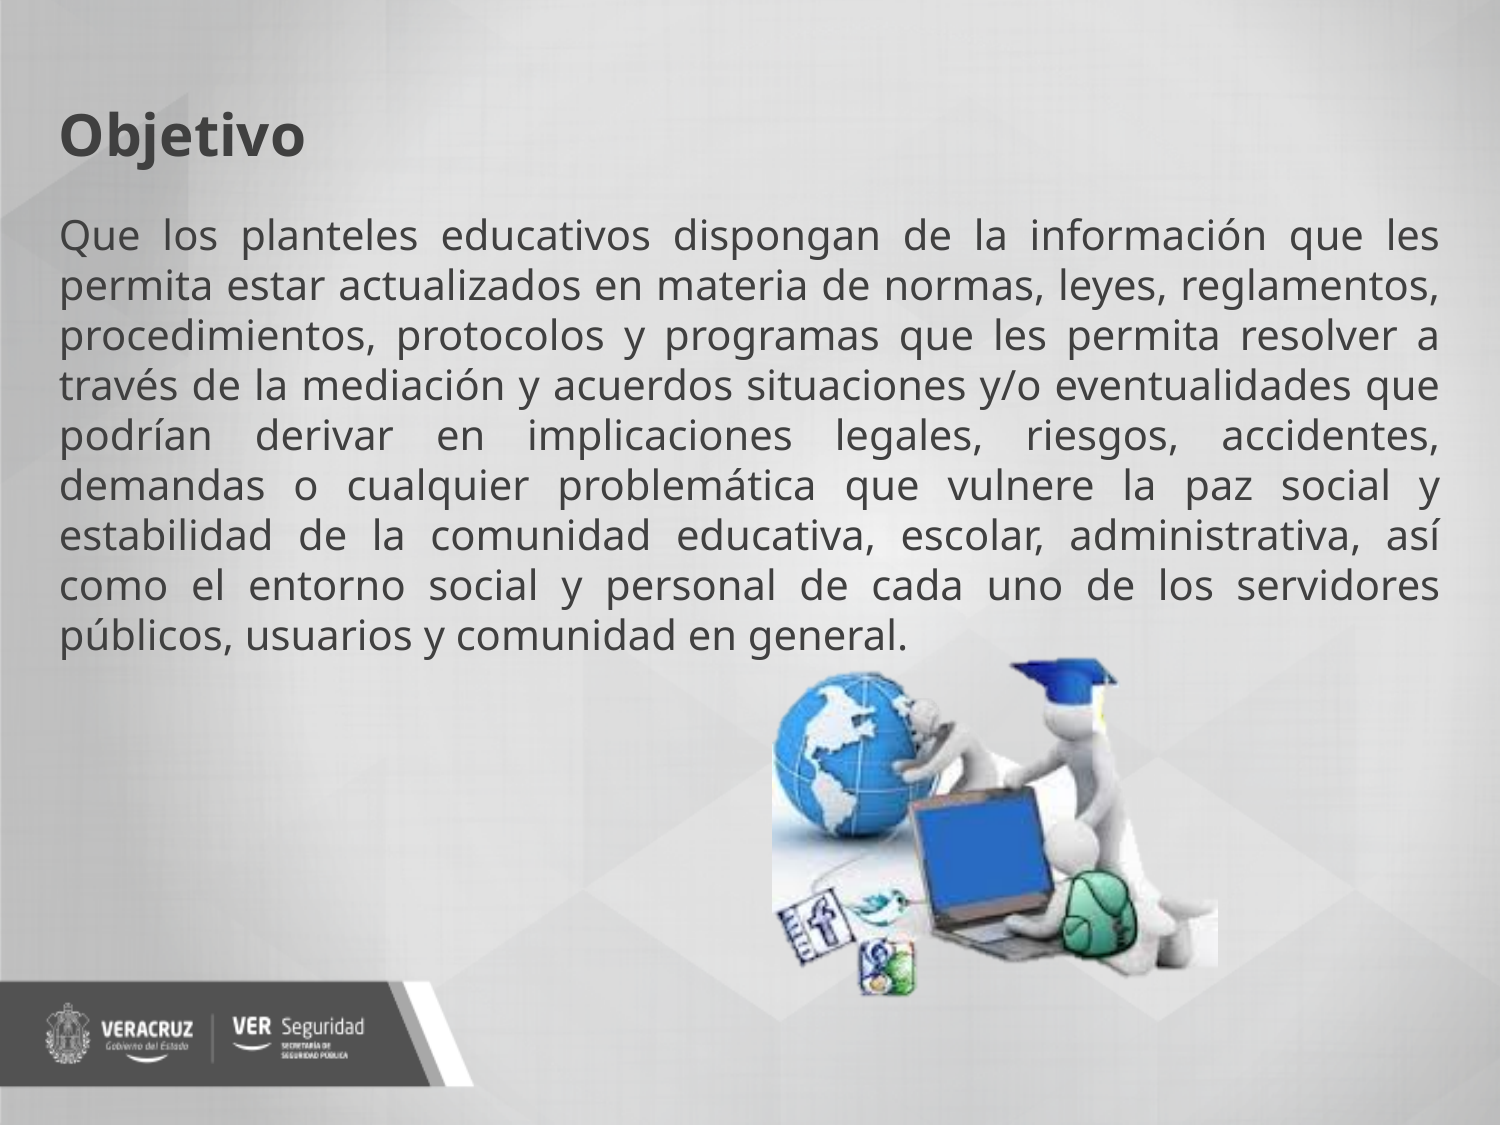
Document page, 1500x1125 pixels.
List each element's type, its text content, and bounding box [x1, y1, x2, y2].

text_box Que los planteles educativos dispongan de la información que les permita estar actualizados en materia de normas, leyes, reglamentos, procedimientos, protocolos y programas que les permita resolver a través de la mediación y acuerdos situaciones y/o eventualidades que podrían derivar en implicaciones legales, riesgos, accidentes, demandas o cualquier problemática que vulnere la paz social y estabilidad de la comunidad educativa, escolar, administrativa, así como el entorno social y personal de cada uno de los servidores públicos, usuarios y comunidad en general. [43, 201, 1456, 667]
text_box Objetivo [44, 90, 677, 176]
picture [0, 0, 1500, 1125]
